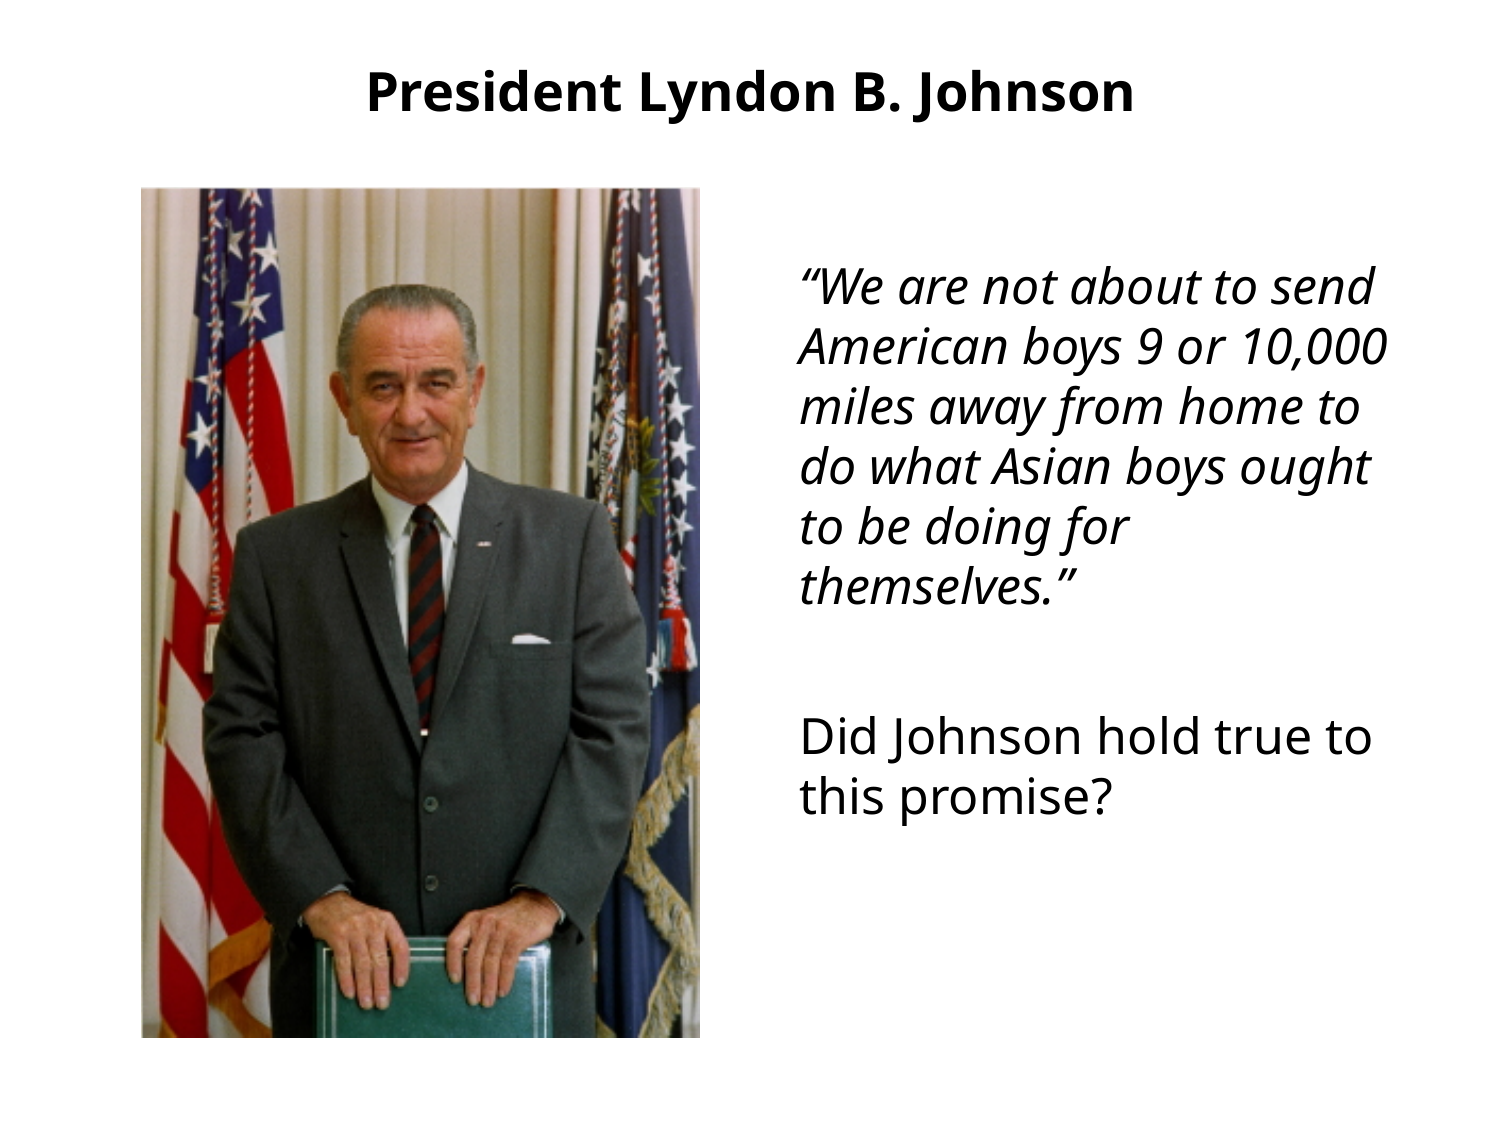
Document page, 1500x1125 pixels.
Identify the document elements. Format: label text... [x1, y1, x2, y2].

picture [140, 187, 701, 1038]
text_box “We are not about to send American boys 9 or 10,000 miles away from home to do what Asian boys ought to be doing for themselves.” Did Johnson hold true to this promise? [784, 247, 1425, 863]
text_box President Lyndon B. Johnson [350, 50, 1166, 131]
